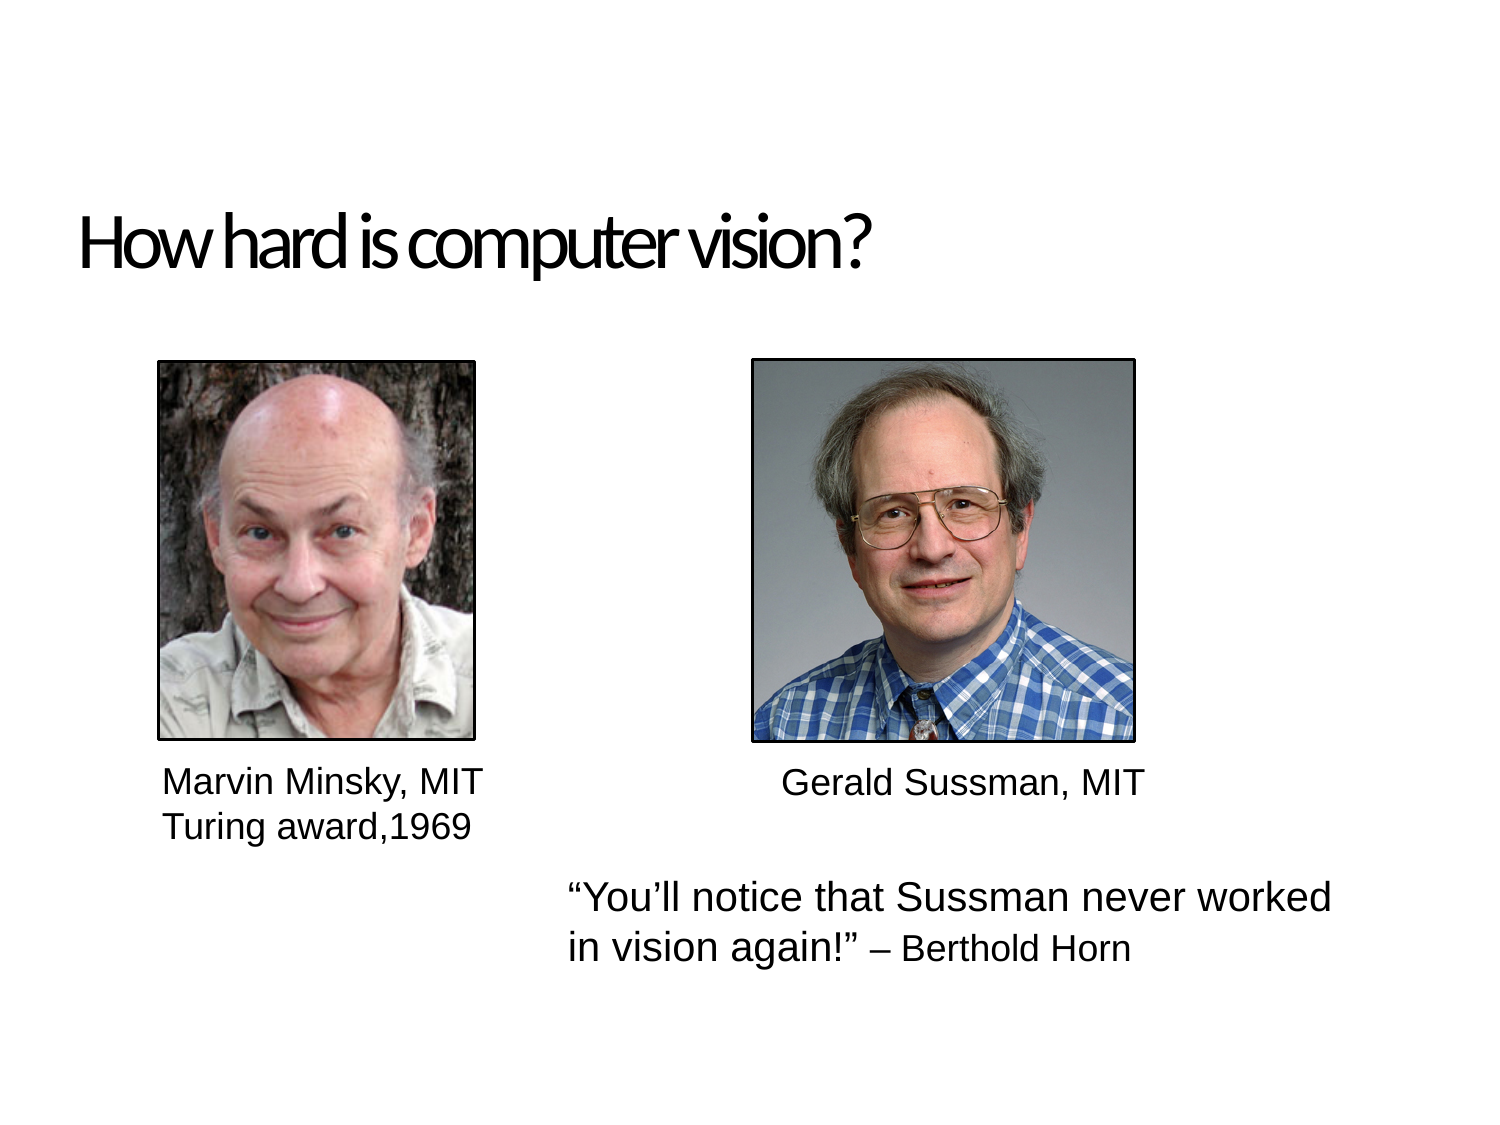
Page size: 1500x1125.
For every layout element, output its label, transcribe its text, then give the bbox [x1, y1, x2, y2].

picture [753, 360, 1134, 740]
text_box Marvin Minsky, MIT Turing award,1969 [147, 749, 503, 855]
text_box Gerald Sussman, MIT [766, 750, 1195, 811]
title How hard is computer vision? [62, 191, 1438, 294]
picture [160, 362, 474, 738]
text_box “You’ll notice that Sussman never worked in vision again!” – Berthold Horn [553, 862, 1364, 977]
